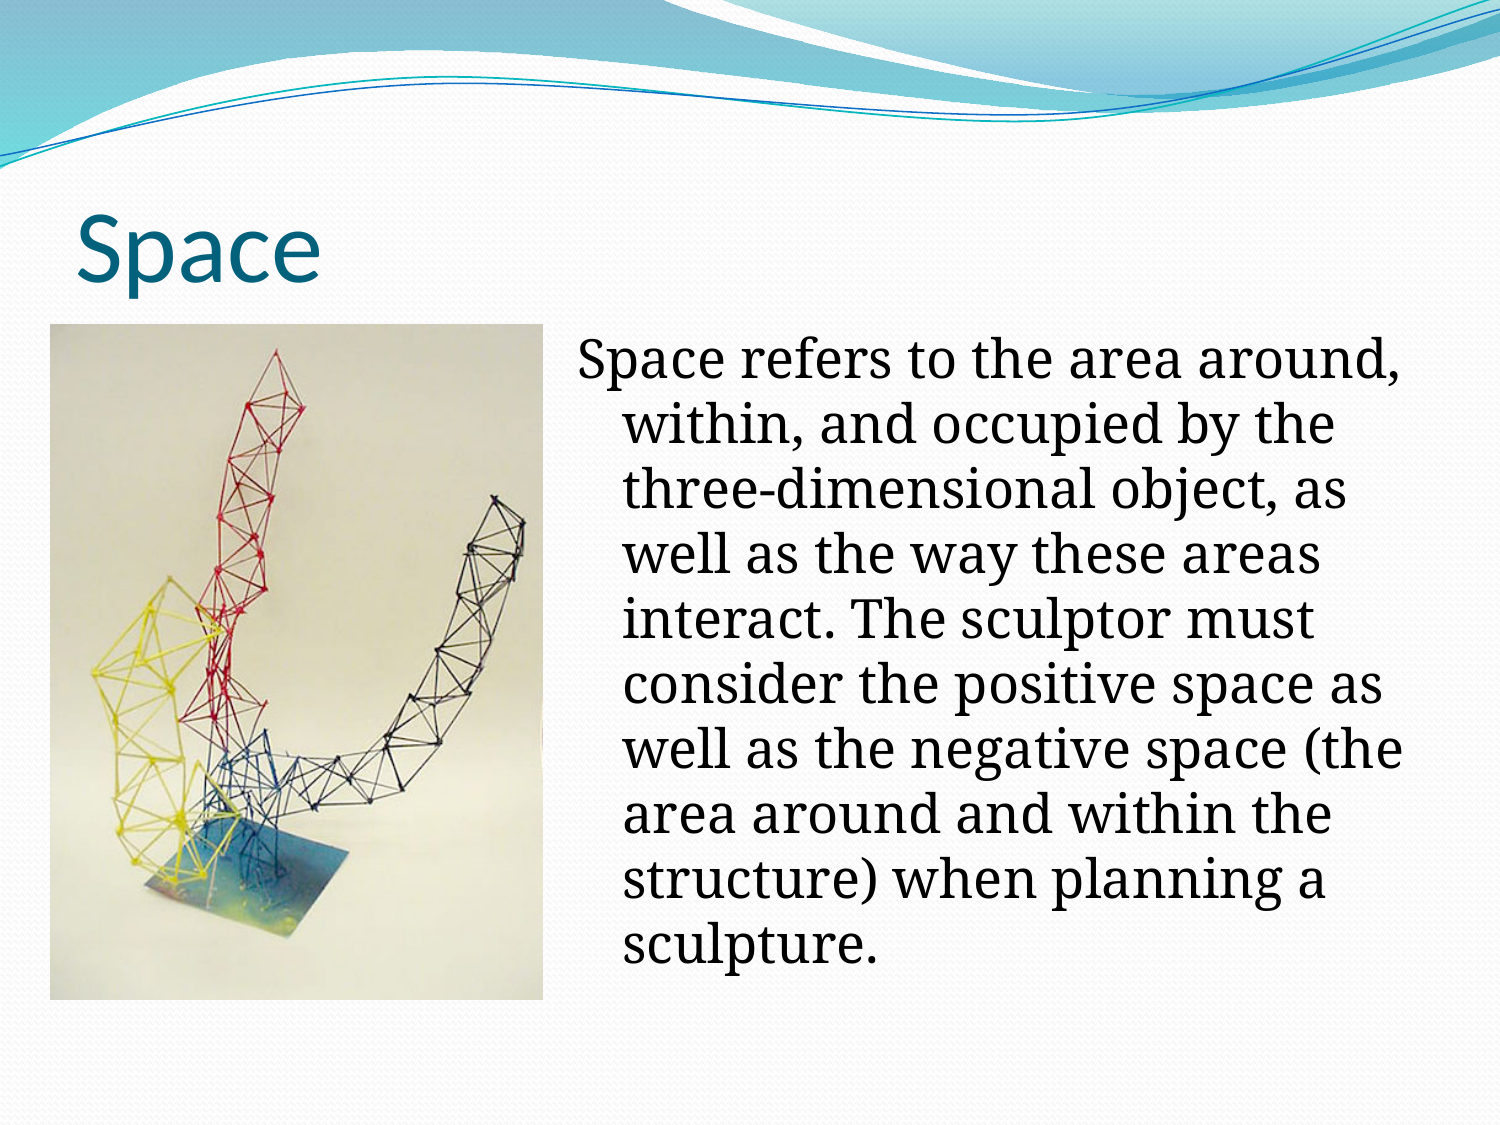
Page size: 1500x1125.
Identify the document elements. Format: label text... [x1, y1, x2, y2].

title Space [75, 115, 1425, 303]
list Space refers to the area around, within, and occupied by the three-dimensional object, as well as the way these areas interact. The sculptor must consider the positive space as well as the negative space (the area around and within the structure) when planning a sculpture. [562, 317, 1425, 1038]
picture [49, 324, 543, 1001]
